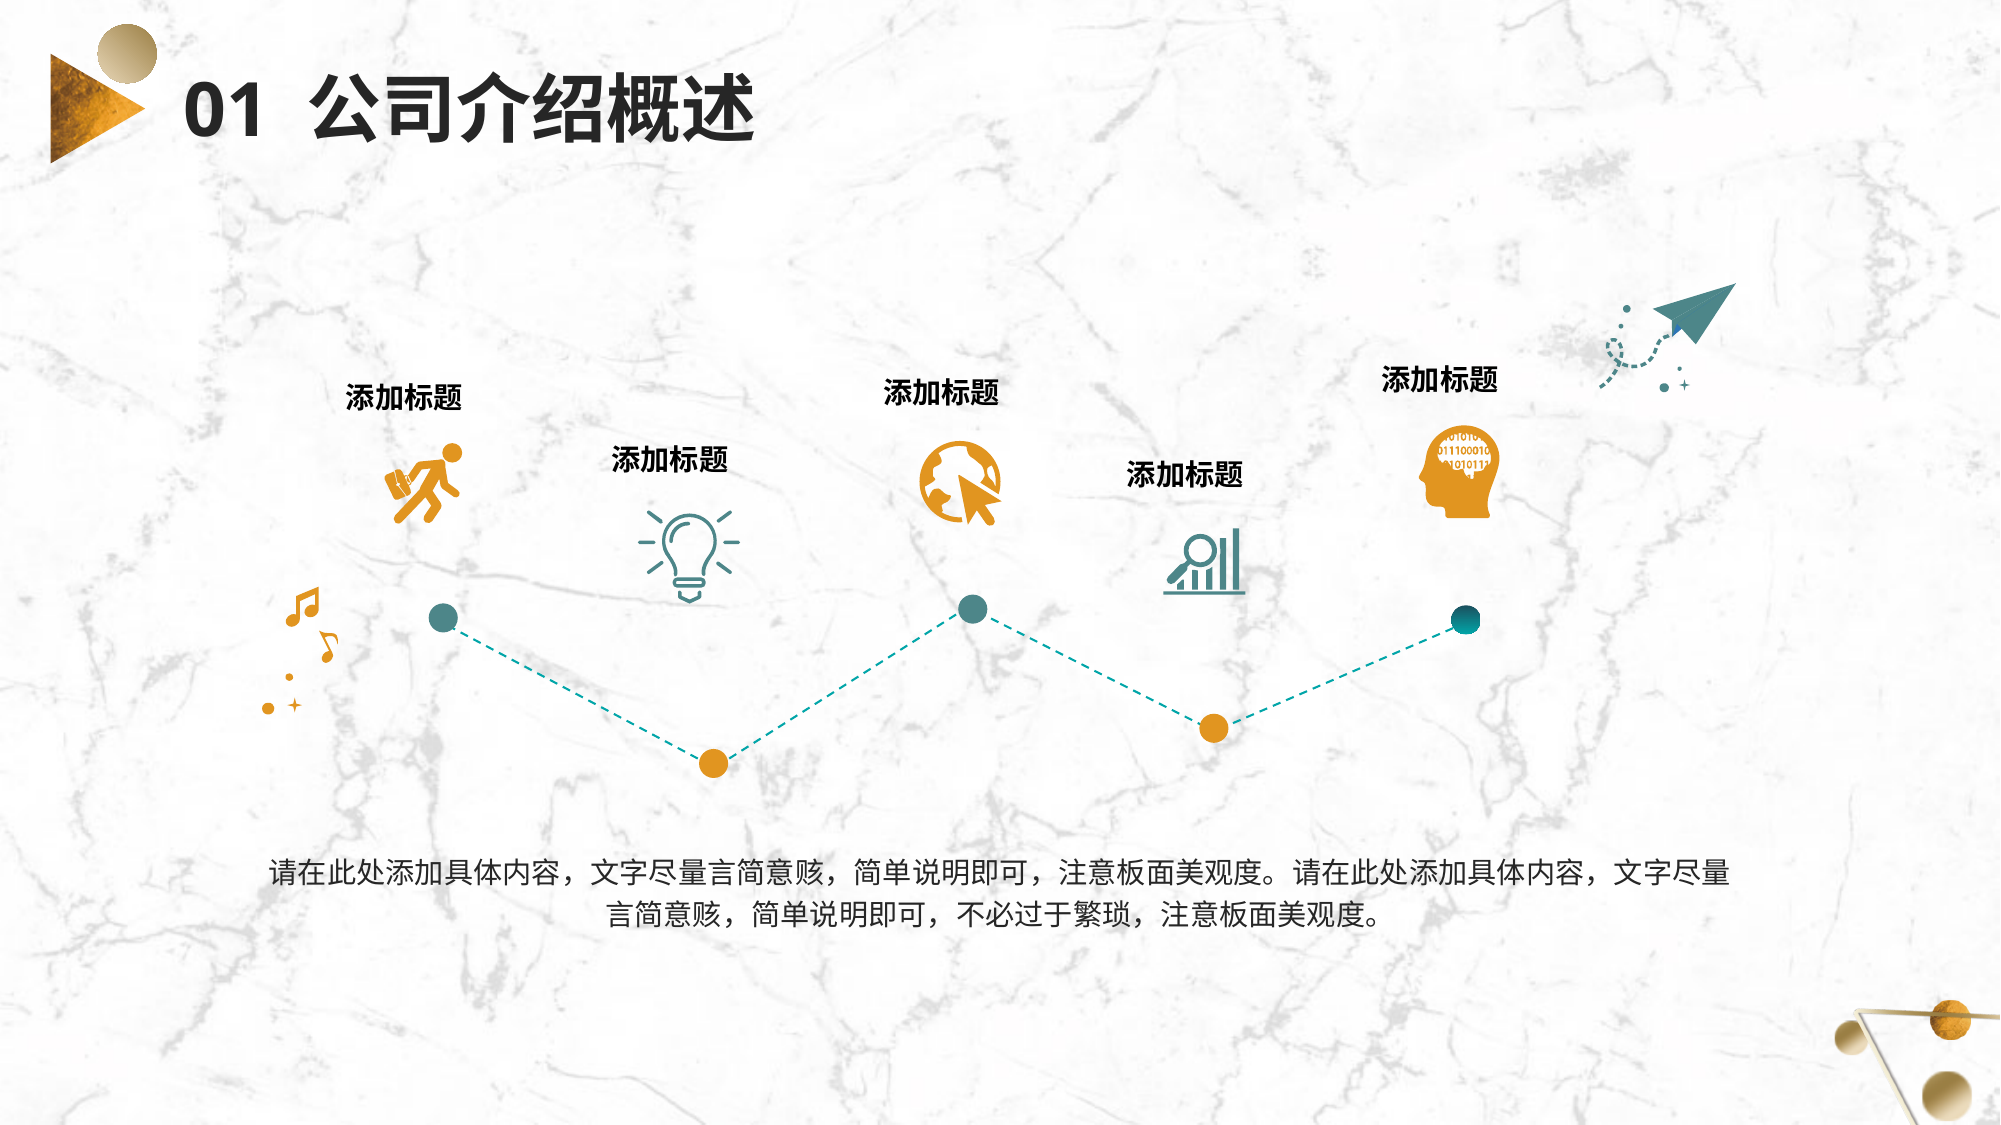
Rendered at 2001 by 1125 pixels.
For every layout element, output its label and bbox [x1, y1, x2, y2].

picture [0, 0, 2000, 1125]
text_box [262, 285, 1738, 778]
